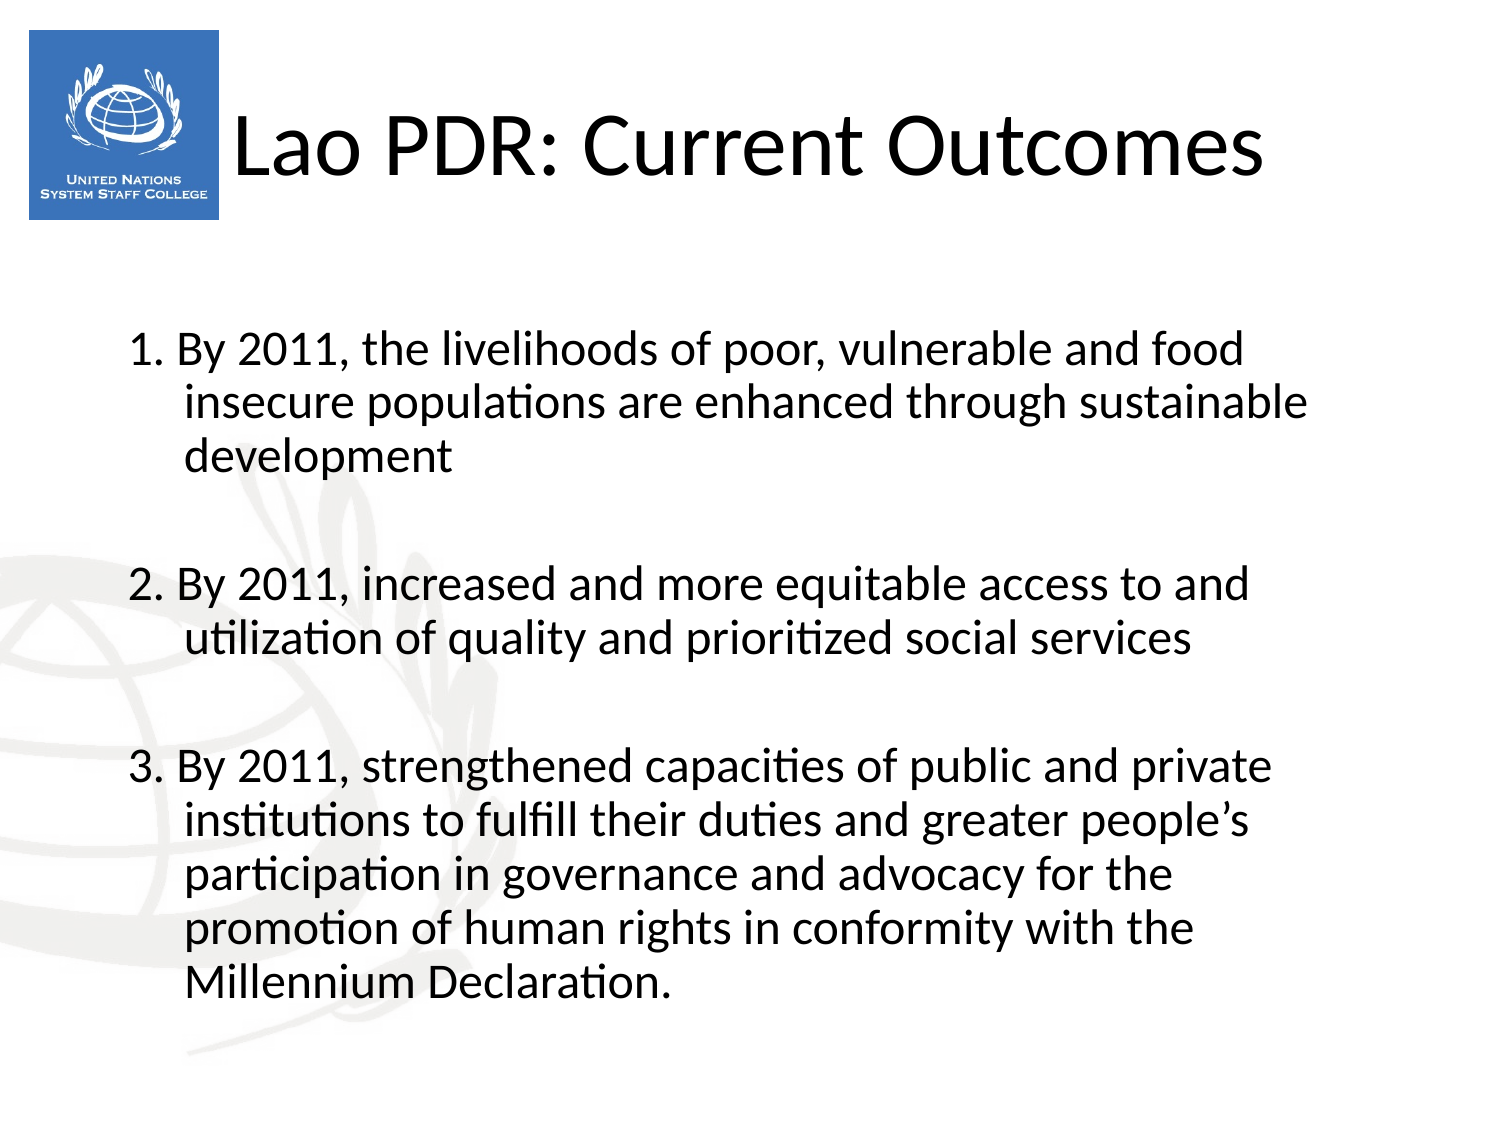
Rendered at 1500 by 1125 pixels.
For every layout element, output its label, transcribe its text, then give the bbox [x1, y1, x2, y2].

list 1. By 2011, the livelihoods of poor, vulnerable and food insecure populations are enhanced through sustainable development 2. By 2011, increased and more equitable access to and utilization of quality and prioritized social services 3. By 2011, strengthened capacities of public and private institutions to fulfill their duties and greater people’s participation in governance and advocacy for the promotion of human rights in conformity with the Millennium Declaration. [112, 314, 1388, 1060]
title Lao PDR: Current Outcomes [74, 44, 1426, 233]
picture [29, 30, 219, 220]
